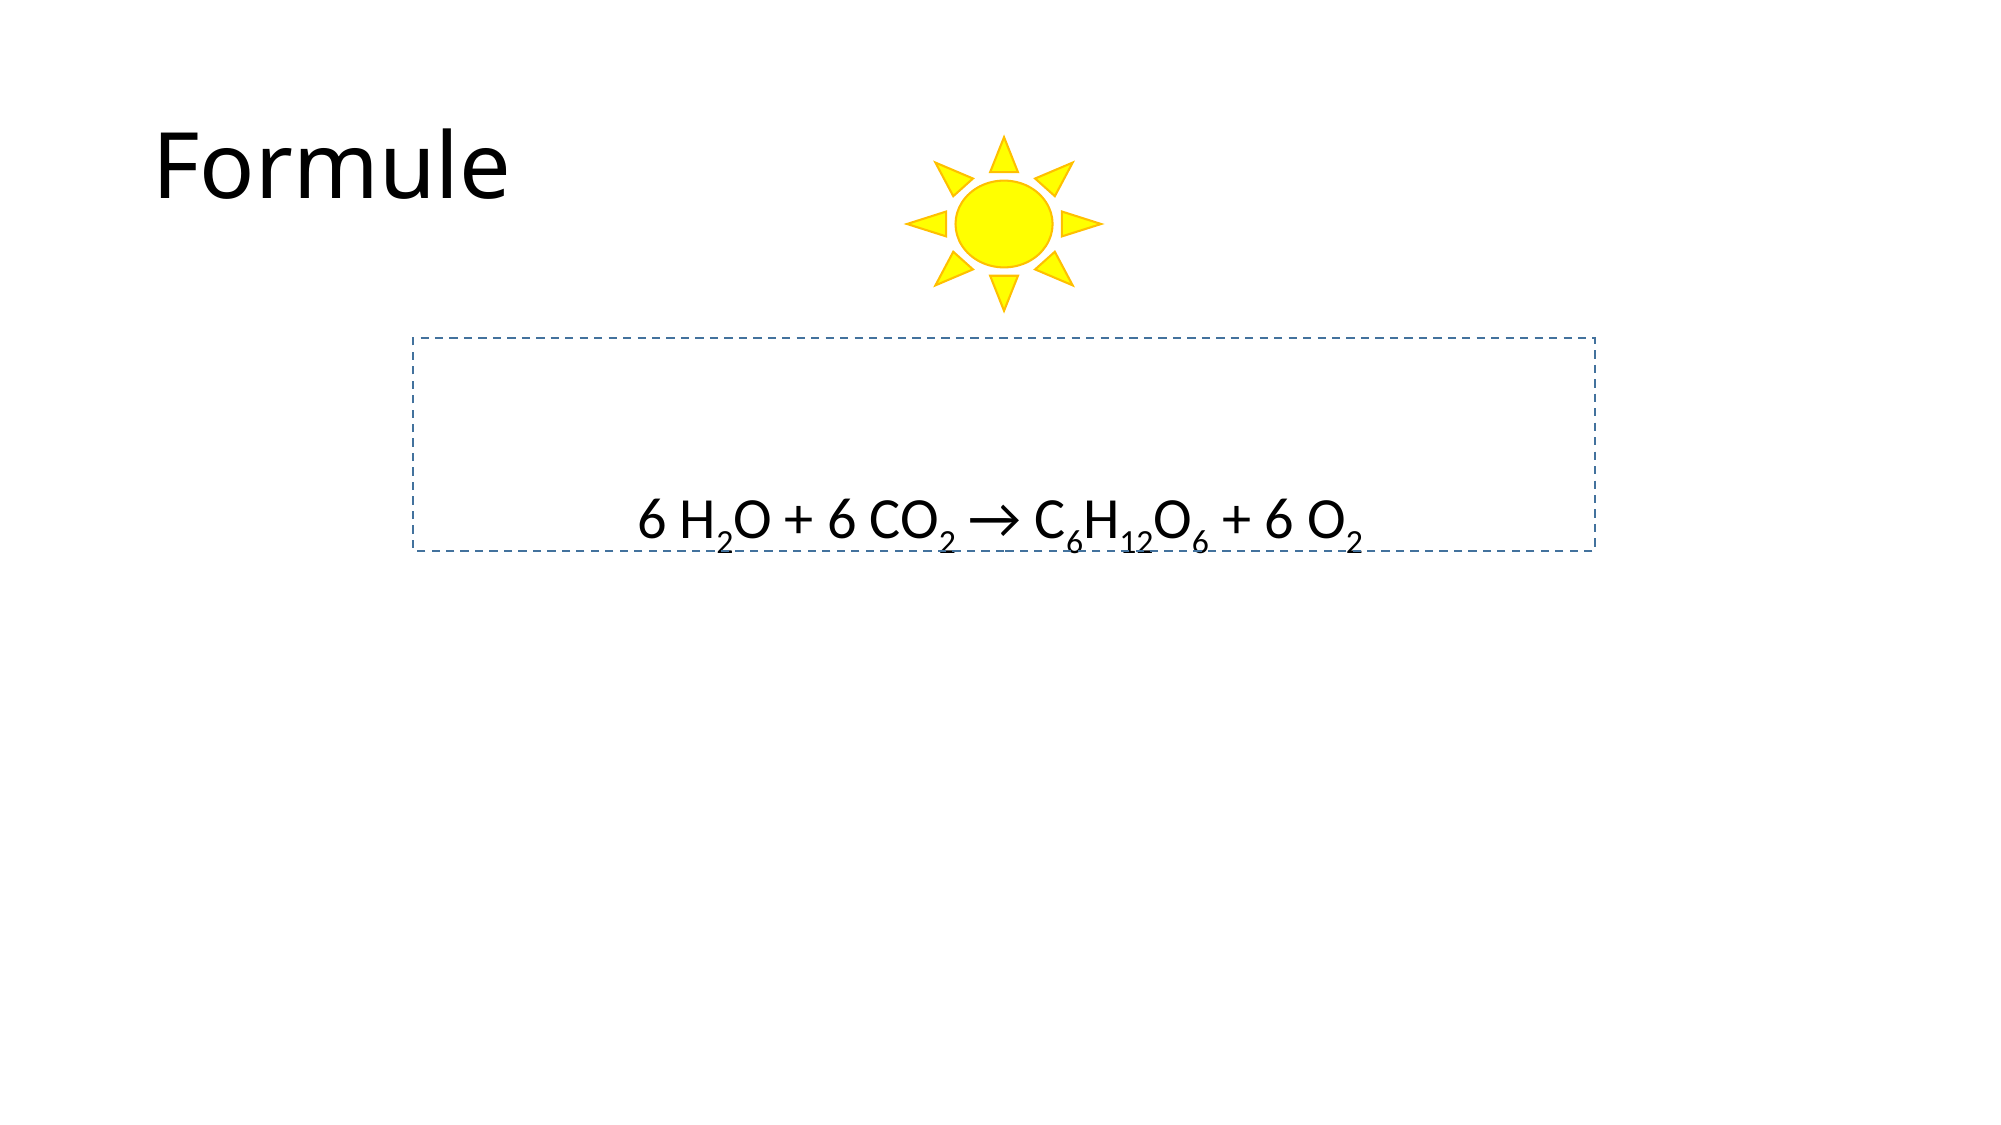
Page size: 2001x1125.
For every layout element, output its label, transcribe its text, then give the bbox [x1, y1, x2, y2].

text_box [1060, 210, 1105, 238]
text_box [412, 337, 1596, 552]
text_box [903, 210, 948, 238]
title Formule [137, 59, 1863, 278]
text_box [933, 160, 975, 198]
text_box [988, 134, 1020, 174]
text_box [933, 250, 975, 288]
text_box [954, 179, 1054, 269]
list 6 H2O + 6 CO2 → C6H12O6 + 6 O2 [137, 299, 1863, 1014]
text_box [988, 274, 1020, 314]
text_box [1033, 160, 1075, 198]
text_box [1033, 250, 1075, 288]
